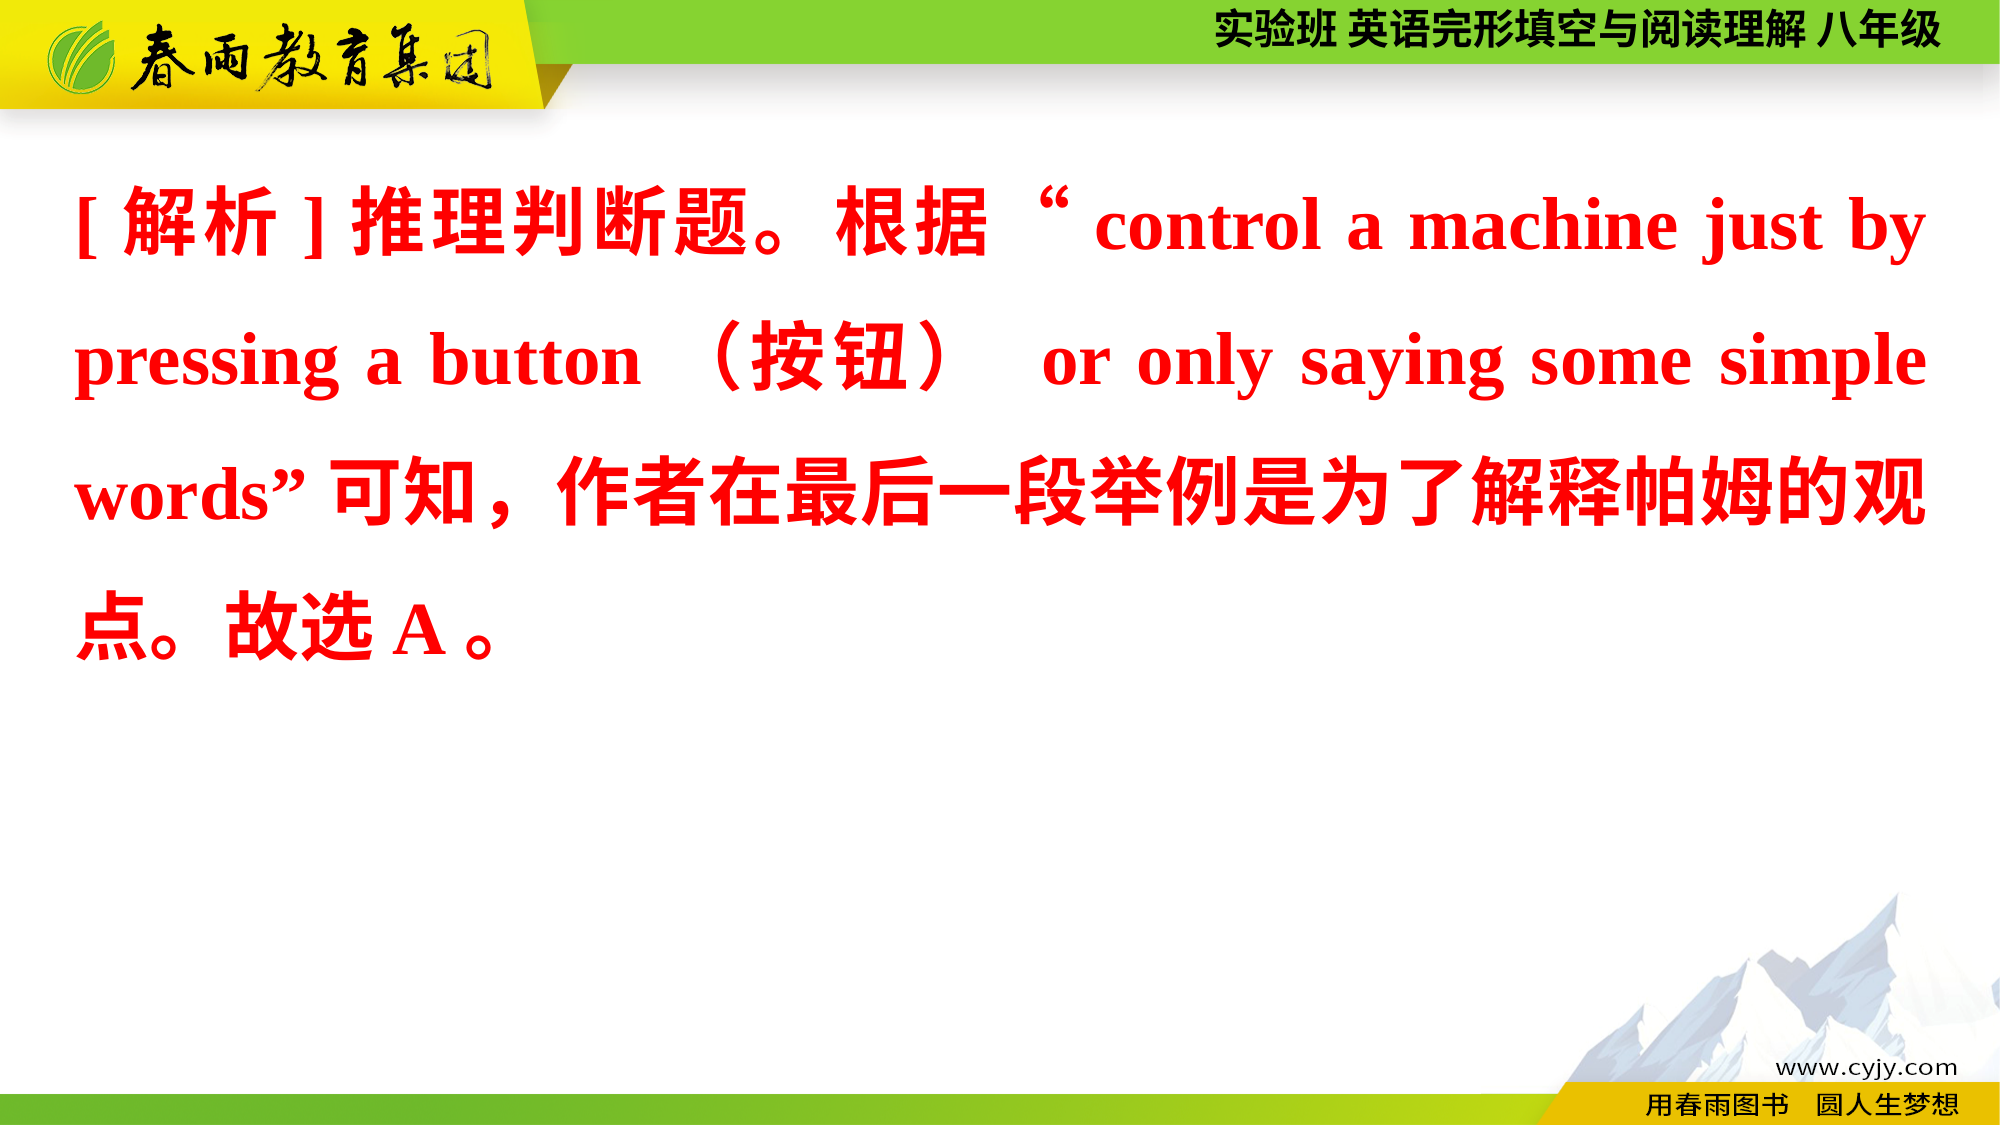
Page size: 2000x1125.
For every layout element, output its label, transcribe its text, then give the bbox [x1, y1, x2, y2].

list [解析]推理判断题。根据“control a machine just by pressing a button（按钮） or only saying some simple words”可知，作者在最后一段举例是为了解释帕姆的观点。故选A。 [59, 122, 1944, 666]
picture [0, 0, 2000, 1125]
